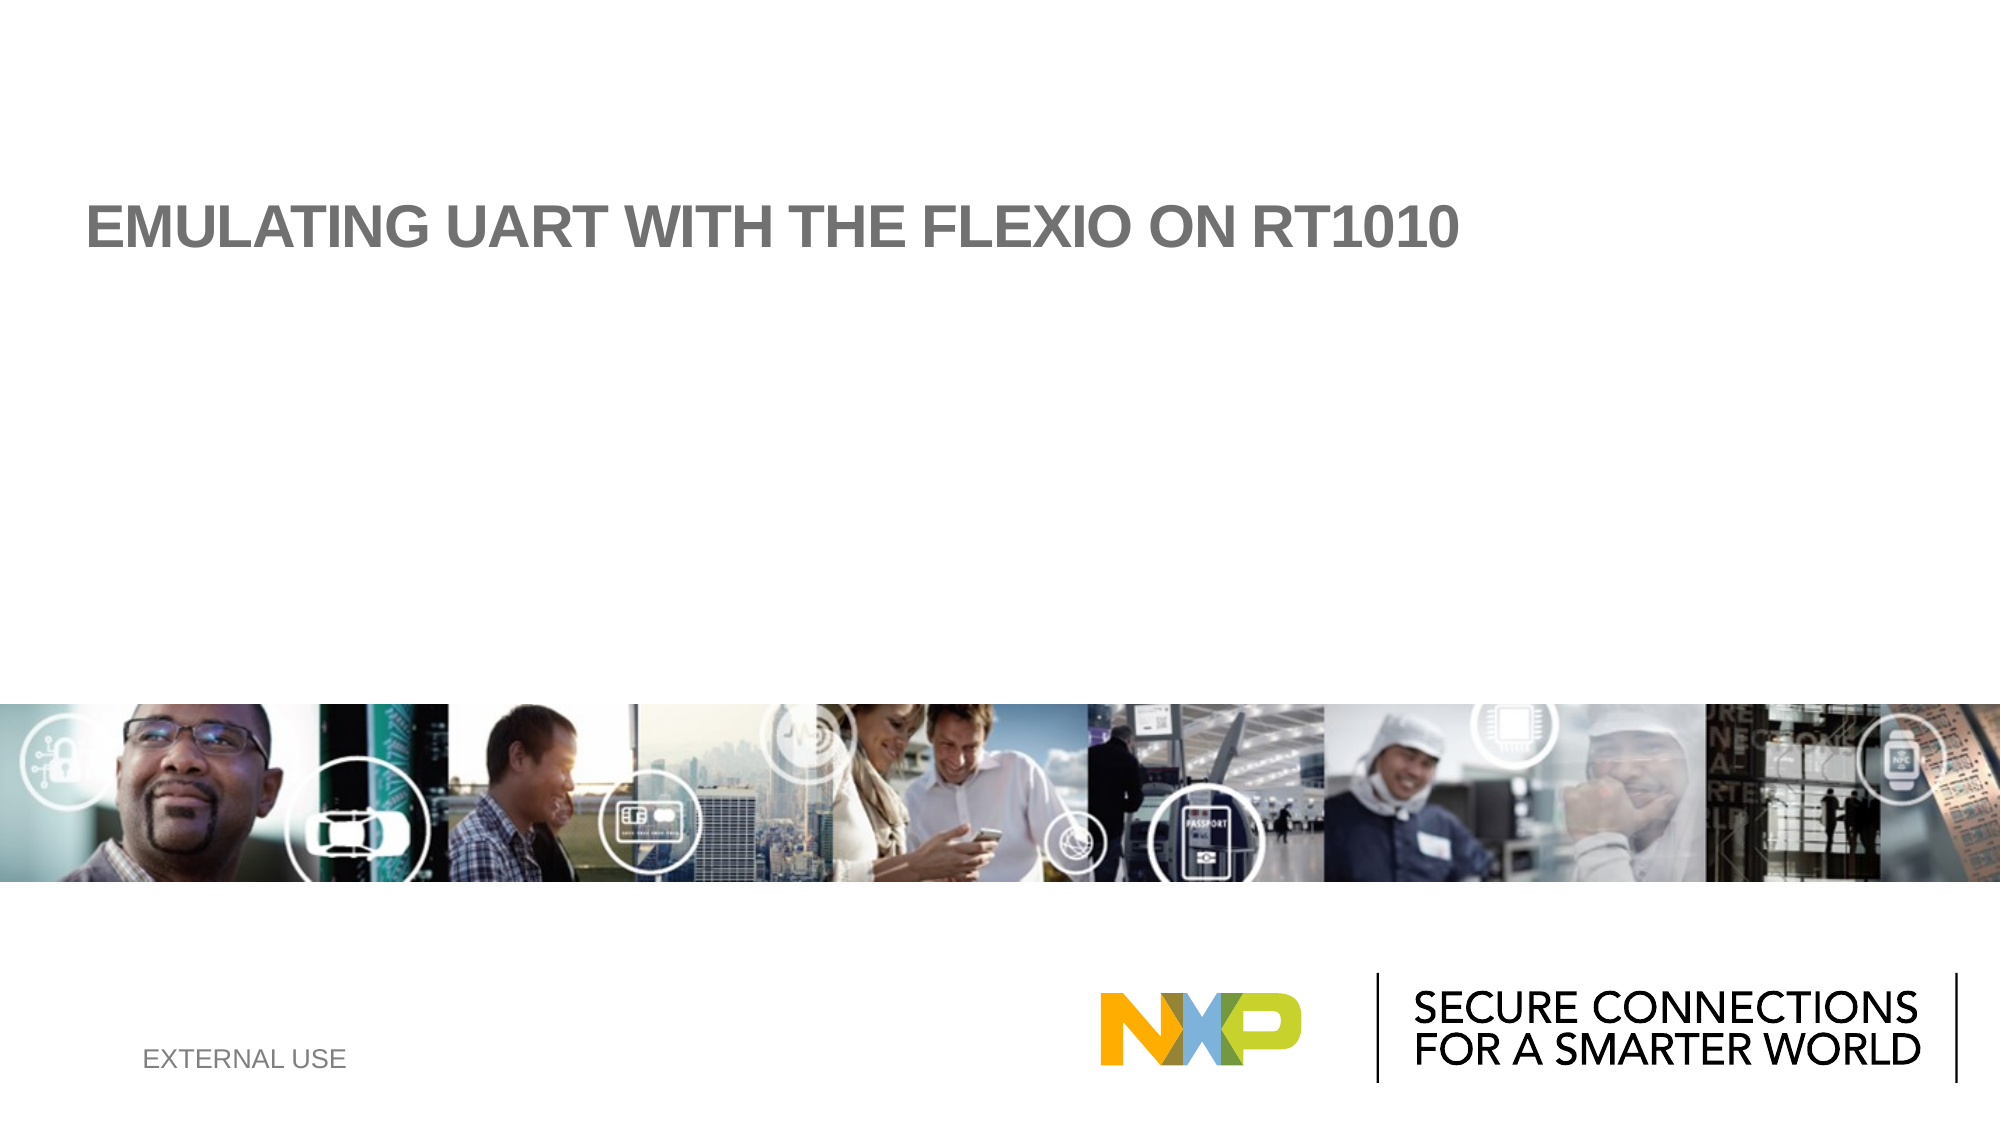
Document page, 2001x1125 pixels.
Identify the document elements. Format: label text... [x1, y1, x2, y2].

picture [0, 704, 2000, 882]
title Emulating UART with the FlexIO on RT1010 [69, 170, 1485, 456]
